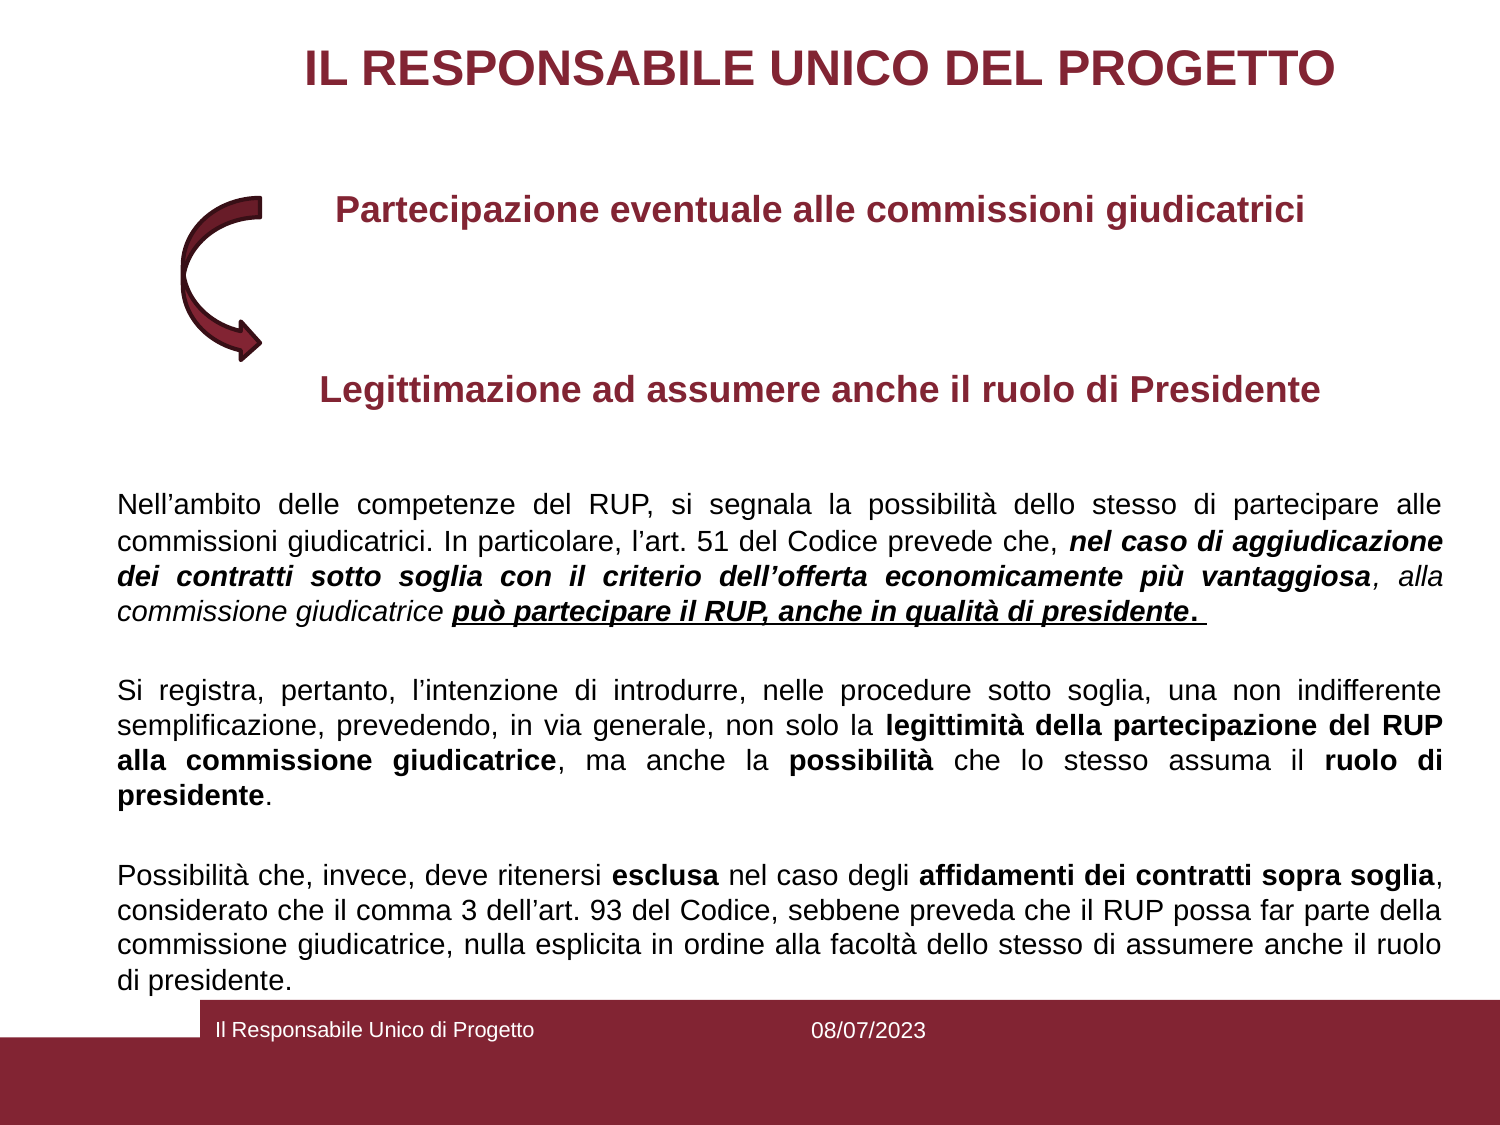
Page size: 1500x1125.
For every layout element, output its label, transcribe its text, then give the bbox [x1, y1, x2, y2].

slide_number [733, 1008, 1025, 1084]
text_box [180, 195, 263, 362]
footer Il Responsabile Unico di Progetto [200, 1008, 733, 1084]
title IL RESPONSABILE UNICO DEL PROGETTO Partecipazione eventuale alle commissioni giudicatrici Legittimazione ad assumere anche il ruolo di Presidente [182, 27, 1459, 111]
list Nell’ambito delle competenze del RUP, si segnala la possibilità dello stesso di partecipare alle commissioni giudicatrici. In particolare, l’art. 51 del Codice prevede che, nel caso di aggiudicazione dei contratti sotto soglia con il criterio dell’offerta economicamente più vantaggiosa, alla commissione giudicatrice può partecipare il RUP, anche in qualità di presidente. Si registra, pertanto, l’intenzione di introdurre, nelle procedure sotto soglia, una non indifferente semplificazione, prevedendo, in via generale, non solo la legittimità della partecipazione del RUP alla commissione giudicatrice, ma anche la possibilità che lo stesso assuma il ruolo di presidente. Possibilità che, invece, deve ritenersi esclusa nel caso degli affidamenti dei contratti sopra soglia, considerato che il comma 3 dell’art. 93 del Codice, sebbene preveda che il RUP possa far parte della commissione giudicatrice, nulla esplicita in ordine alla facoltà dello stesso di assumere anche il ruolo di presidente. [45, 379, 1459, 928]
